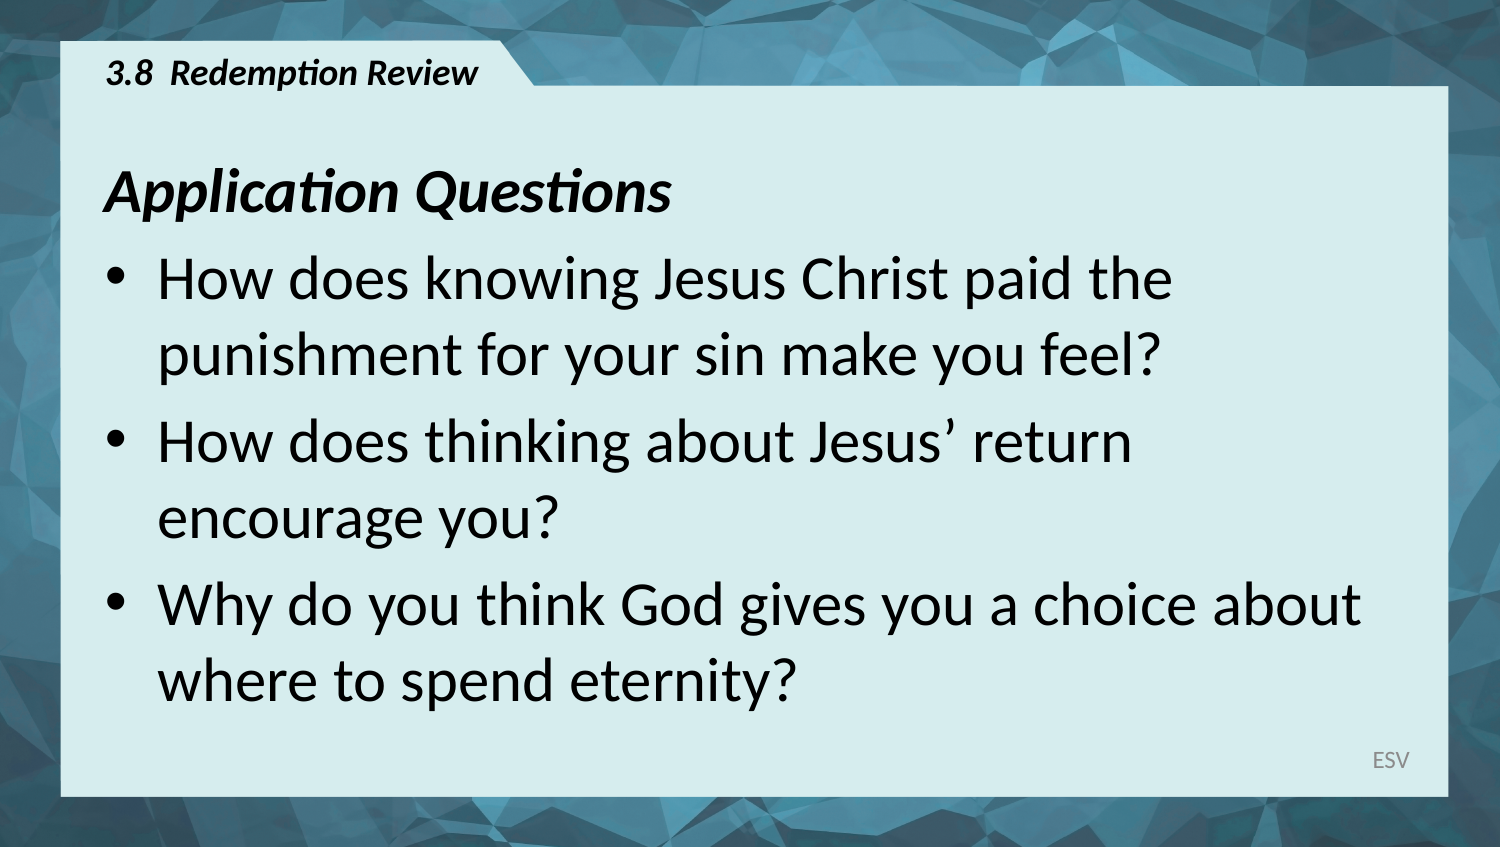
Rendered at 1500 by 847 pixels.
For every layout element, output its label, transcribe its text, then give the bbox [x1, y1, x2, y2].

footer ESV [950, 736, 1425, 782]
picture [0, 0, 1500, 847]
list Application Questions How does knowing Jesus Christ paid the punishment for your sin make you feel? How does thinking about Jesus’ return encourage you? Why do you think God gives you a choice about where to spend eternity? [89, 141, 1403, 722]
title 3.8 Redemption Review [89, 33, 1420, 108]
